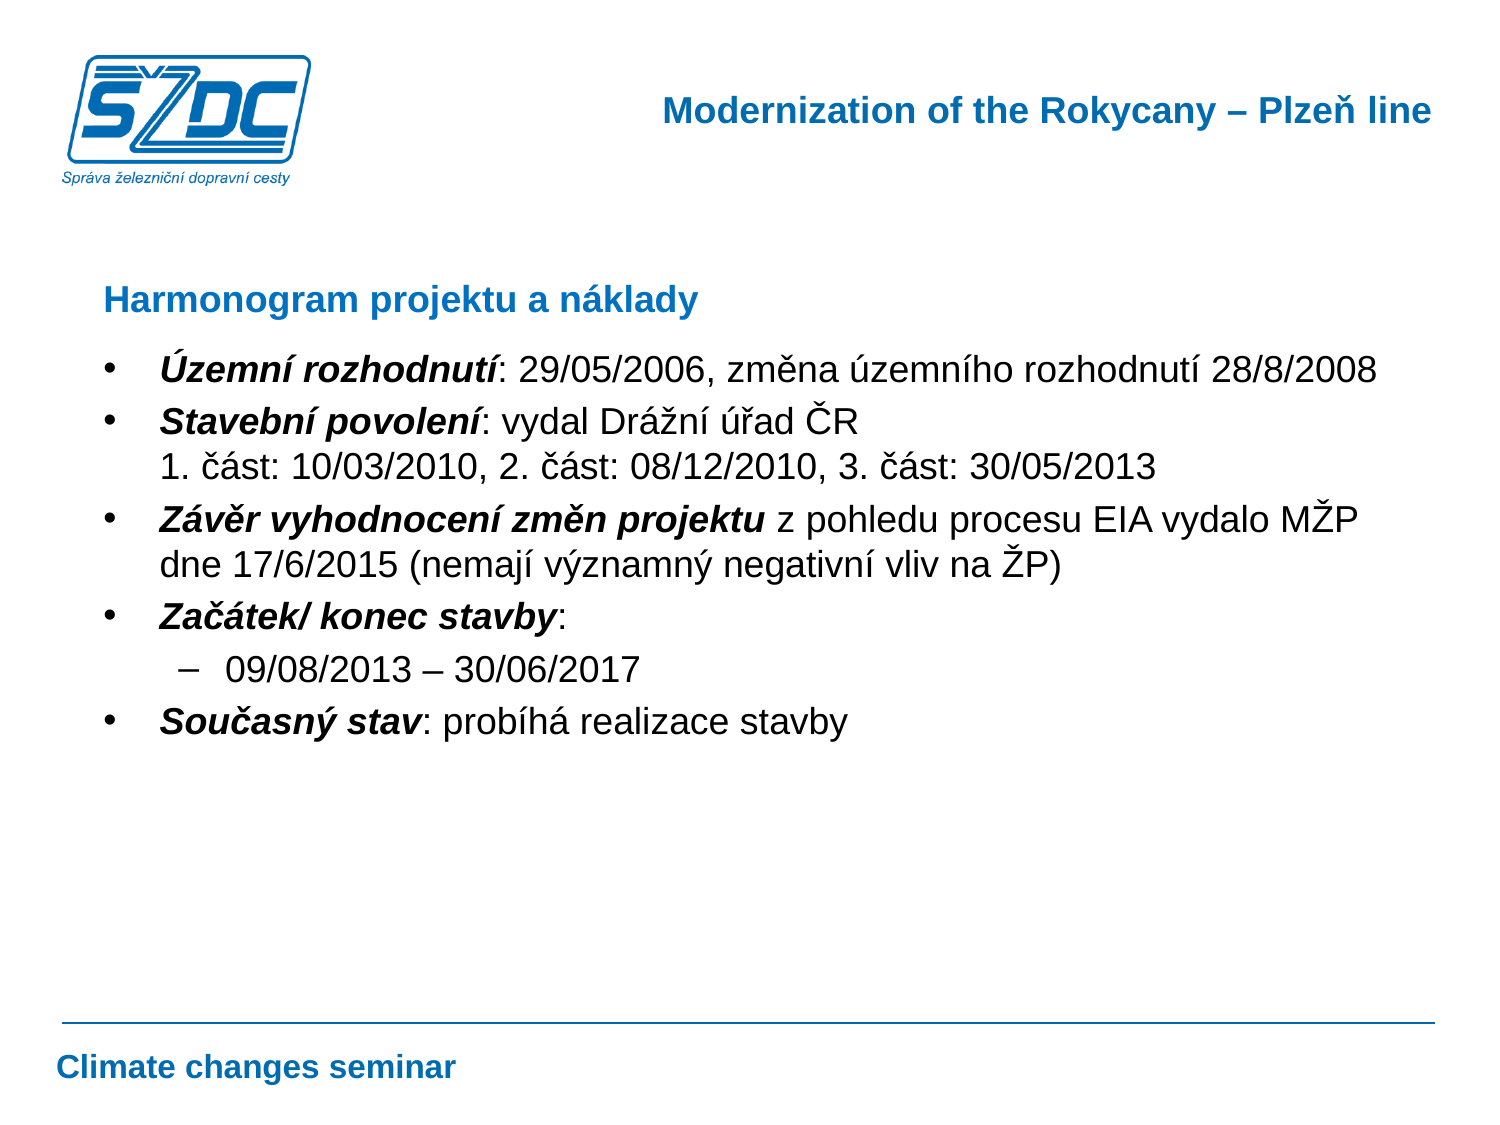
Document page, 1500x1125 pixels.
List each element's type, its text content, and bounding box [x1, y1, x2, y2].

list Modernization of the Rokycany – Plzeň line [407, 78, 1447, 161]
list Climate changes seminar [41, 1038, 691, 1098]
picture [62, 55, 311, 186]
list Harmonogram projektu a náklady Územní rozhodnutí: 29/05/2006, změna územního rozhodnutí 28/8/2008 Stavební povolení: vydal Drážní úřad ČR 1. část: 10/03/2010, 2. část: 08/12/2010, 3. část: 30/05/2013 Závěr vyhodnocení změn projektu z pohledu procesu EIA vydalo MŽP dne 17/6/2015 (nemají významný negativní vliv na ŽP) Začátek/ konec stavby: 09/08/2013 – 30/06/2017 Současný stav: probíhá realizace stavby [88, 267, 1439, 1012]
